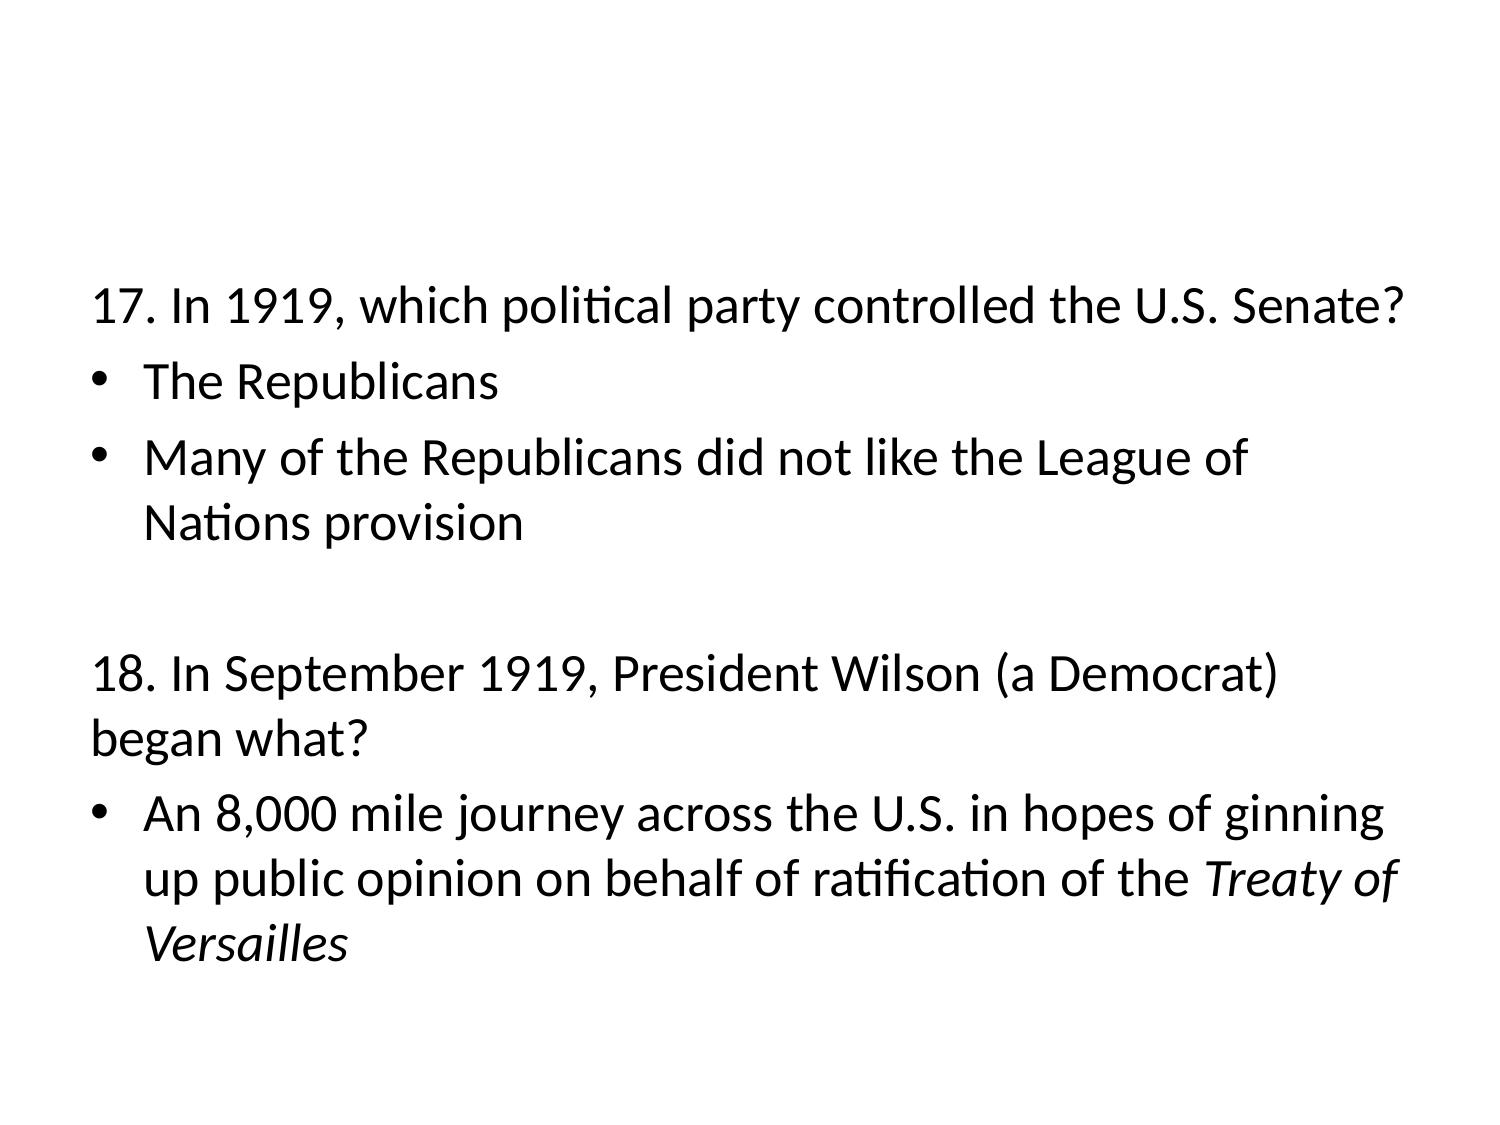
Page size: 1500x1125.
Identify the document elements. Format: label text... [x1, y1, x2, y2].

list 17. In 1919, which political party controlled the U.S. Senate? The Republicans Many of the Republicans did not like the League of Nations provision 18. In September 1919, President Wilson (a Democrat) began what? An 8,000 mile journey across the U.S. in hopes of ginning up public opinion on behalf of ratification of the Treaty of Versailles [75, 262, 1425, 1005]
